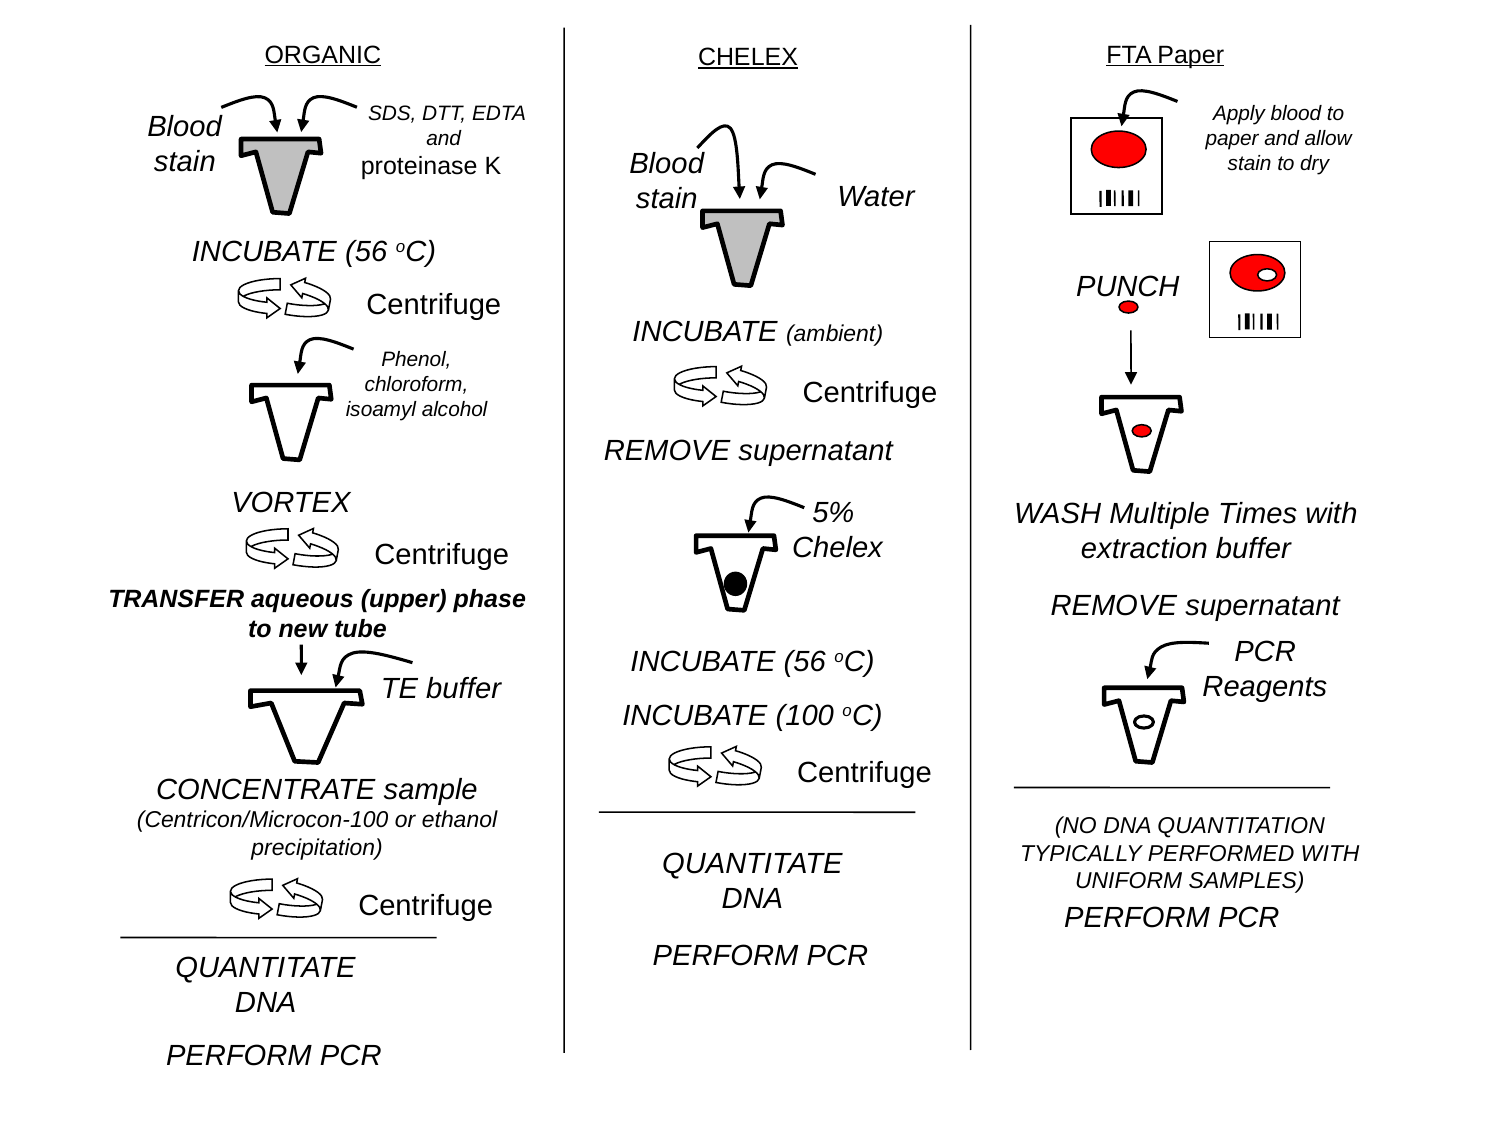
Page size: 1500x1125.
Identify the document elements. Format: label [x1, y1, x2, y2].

text_box [87, 24, 1401, 1101]
